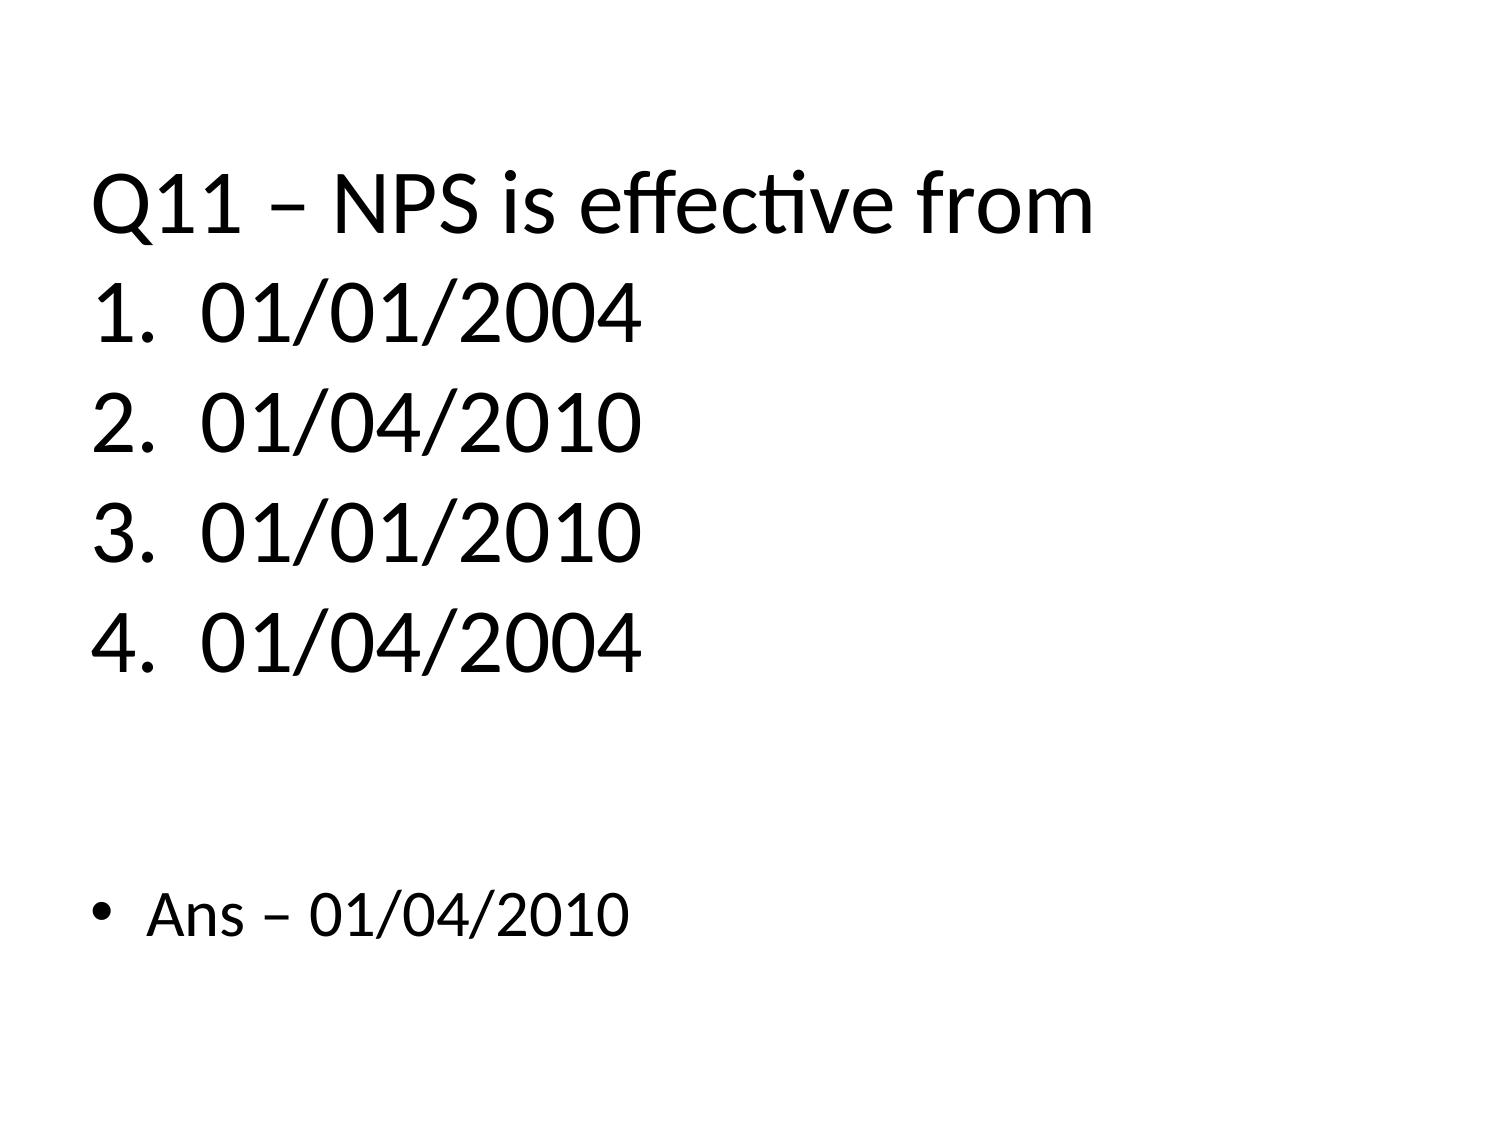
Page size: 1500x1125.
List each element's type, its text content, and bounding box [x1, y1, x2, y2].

title Q11 – NPS is effective from 1. 01/01/2004 2. 01/04/2010 3. 01/01/2010 4. 01/04/2004 [75, 45, 1425, 788]
list Ans – 01/04/2010 [75, 862, 1425, 1005]
